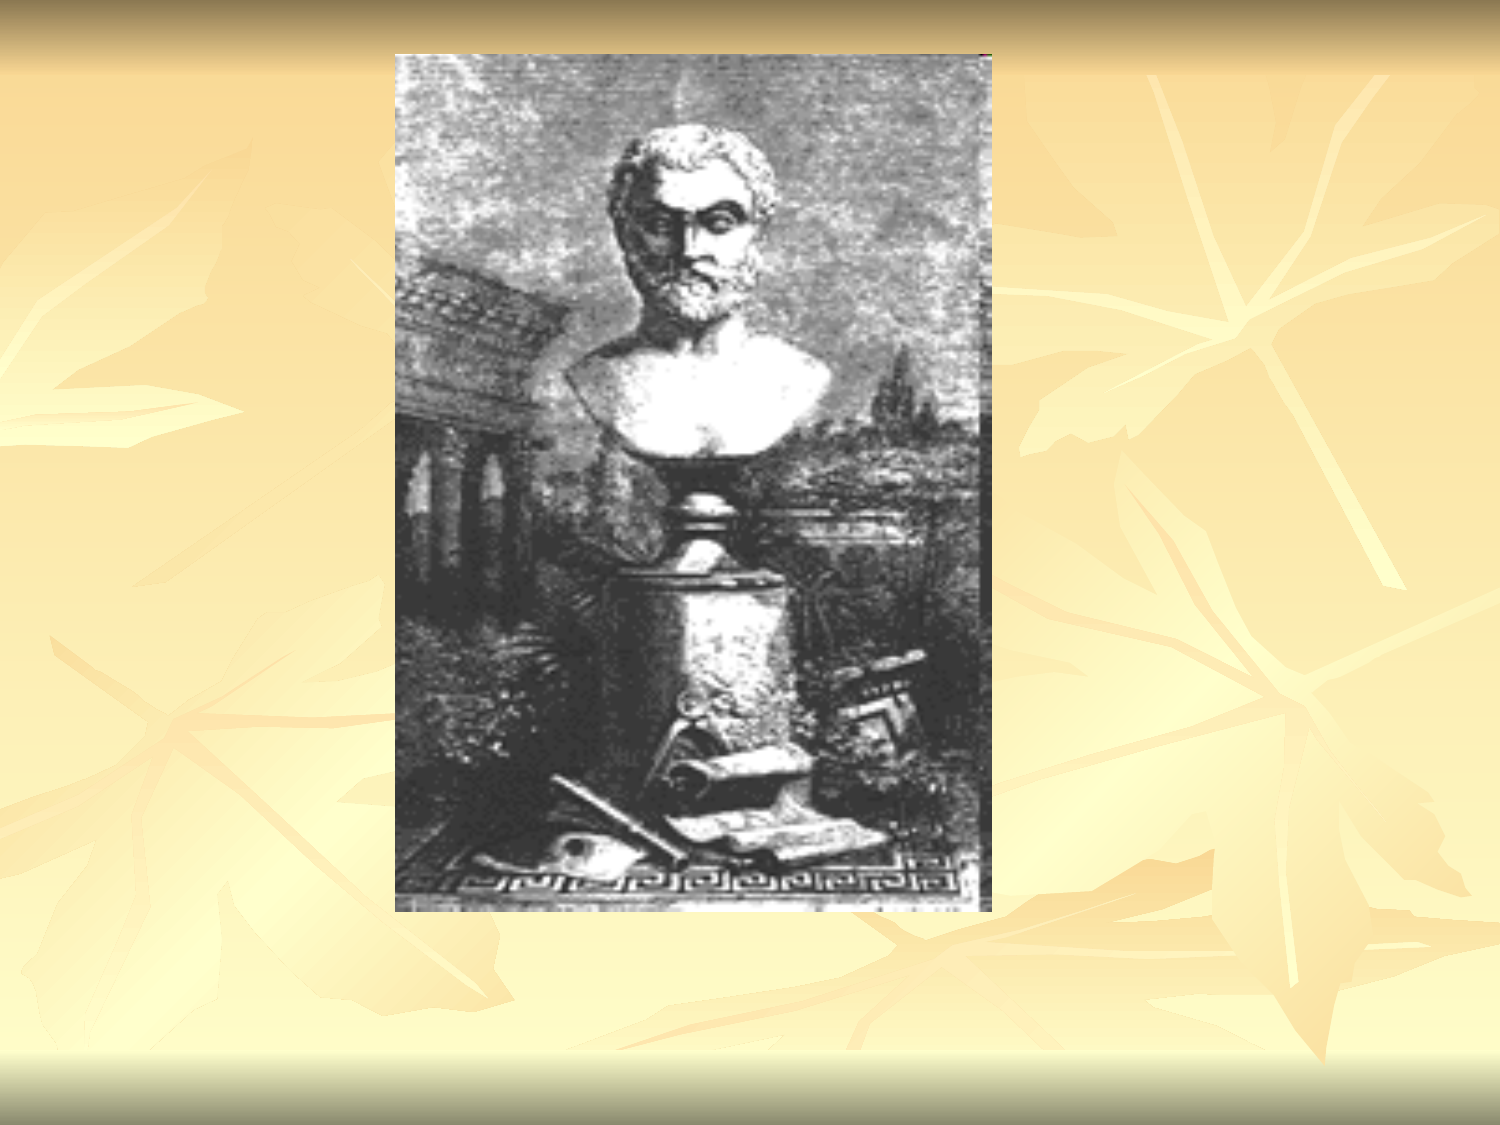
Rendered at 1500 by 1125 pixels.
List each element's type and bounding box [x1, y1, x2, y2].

picture [395, 54, 992, 912]
